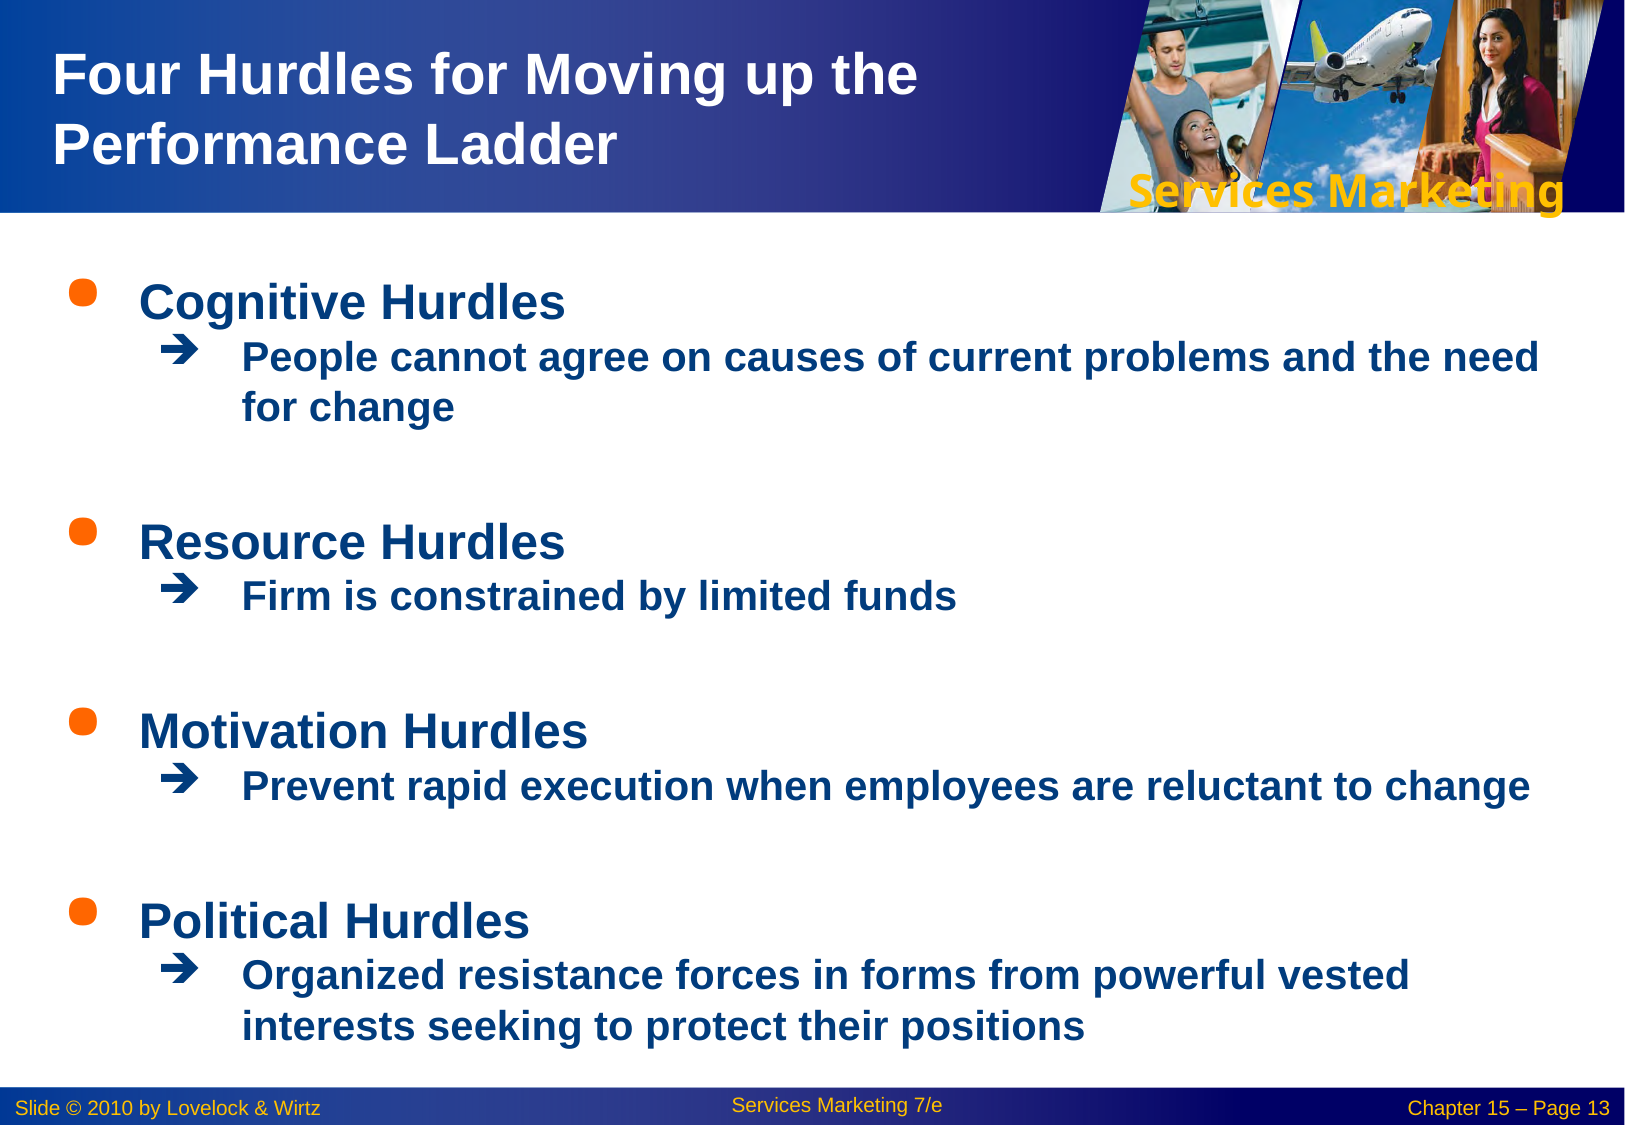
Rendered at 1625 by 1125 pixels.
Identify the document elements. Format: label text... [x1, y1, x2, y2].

list Cognitive Hurdles People cannot agree on causes of current problems and the need for change Resource Hurdles Firm is constrained by limited funds Motivation Hurdles Prevent rapid execution when employees are reluctant to change Political Hurdles Organized resistance forces in forms from powerful vested interests seeking to protect their positions [49, 261, 1588, 1051]
picture [1100, 0, 1604, 213]
title Four Hurdles for Moving up the Performance Ladder [36, 37, 1088, 176]
picture [1162, 186, 1172, 192]
picture [1546, 187, 1556, 202]
